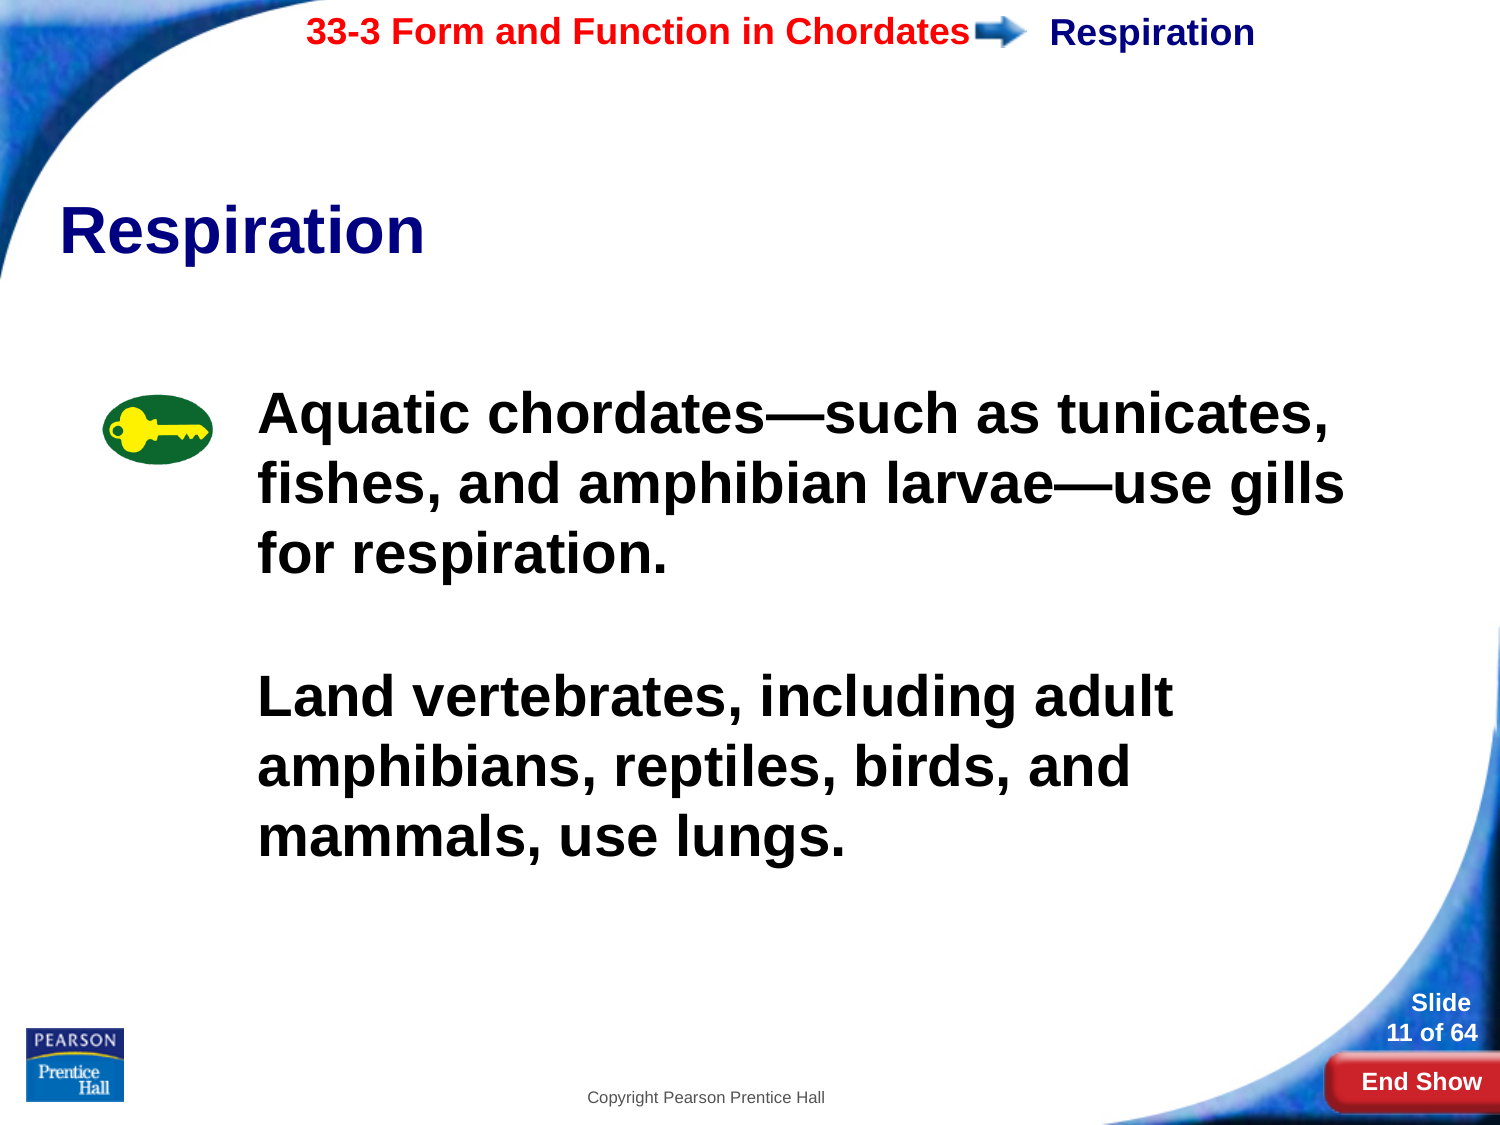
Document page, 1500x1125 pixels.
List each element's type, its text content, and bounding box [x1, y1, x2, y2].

list Respiration Aquatic chordates—such as tunicates, fishes, and amphibian larvae—use gills for respiration. Land vertebrates, including adult amphibians, reptiles, birds, and mammals, use lungs. [44, 179, 1412, 1066]
footer Copyright Pearson Prentice Hall [468, 1078, 945, 1105]
picture [0, 0, 1500, 1125]
title Respiration [1034, 0, 1500, 76]
